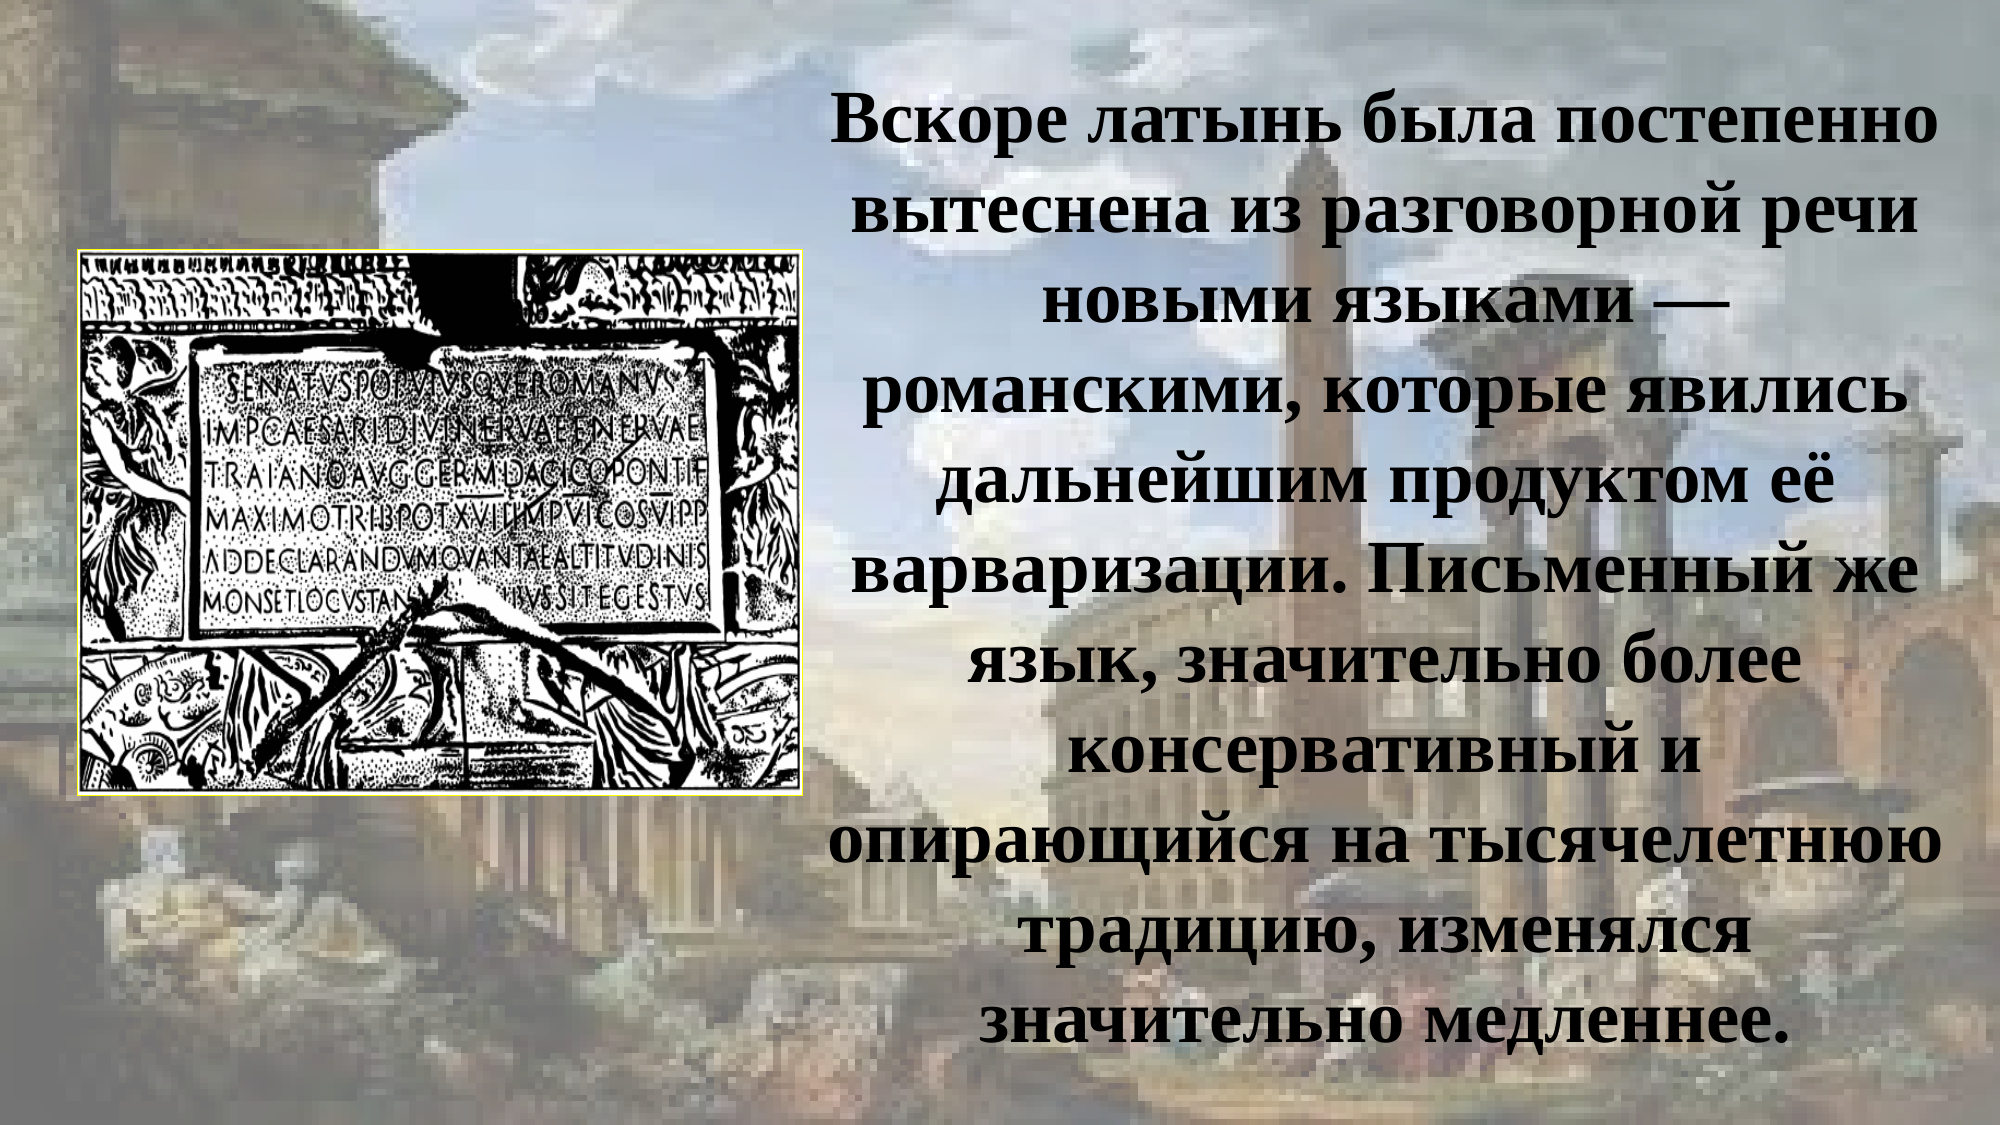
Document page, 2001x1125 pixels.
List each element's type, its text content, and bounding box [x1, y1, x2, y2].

picture [77, 249, 803, 797]
title Вскоре латынь была постепенно вытеснена из разговорной речи новыми языками — романскими, которые явились дальнейшим продуктом её варваризации. Письменный же язык, значительно более консервативный и опирающийся на тысячелетнюю традицию, изменялся значительно медленнее. [802, 47, 1970, 1077]
